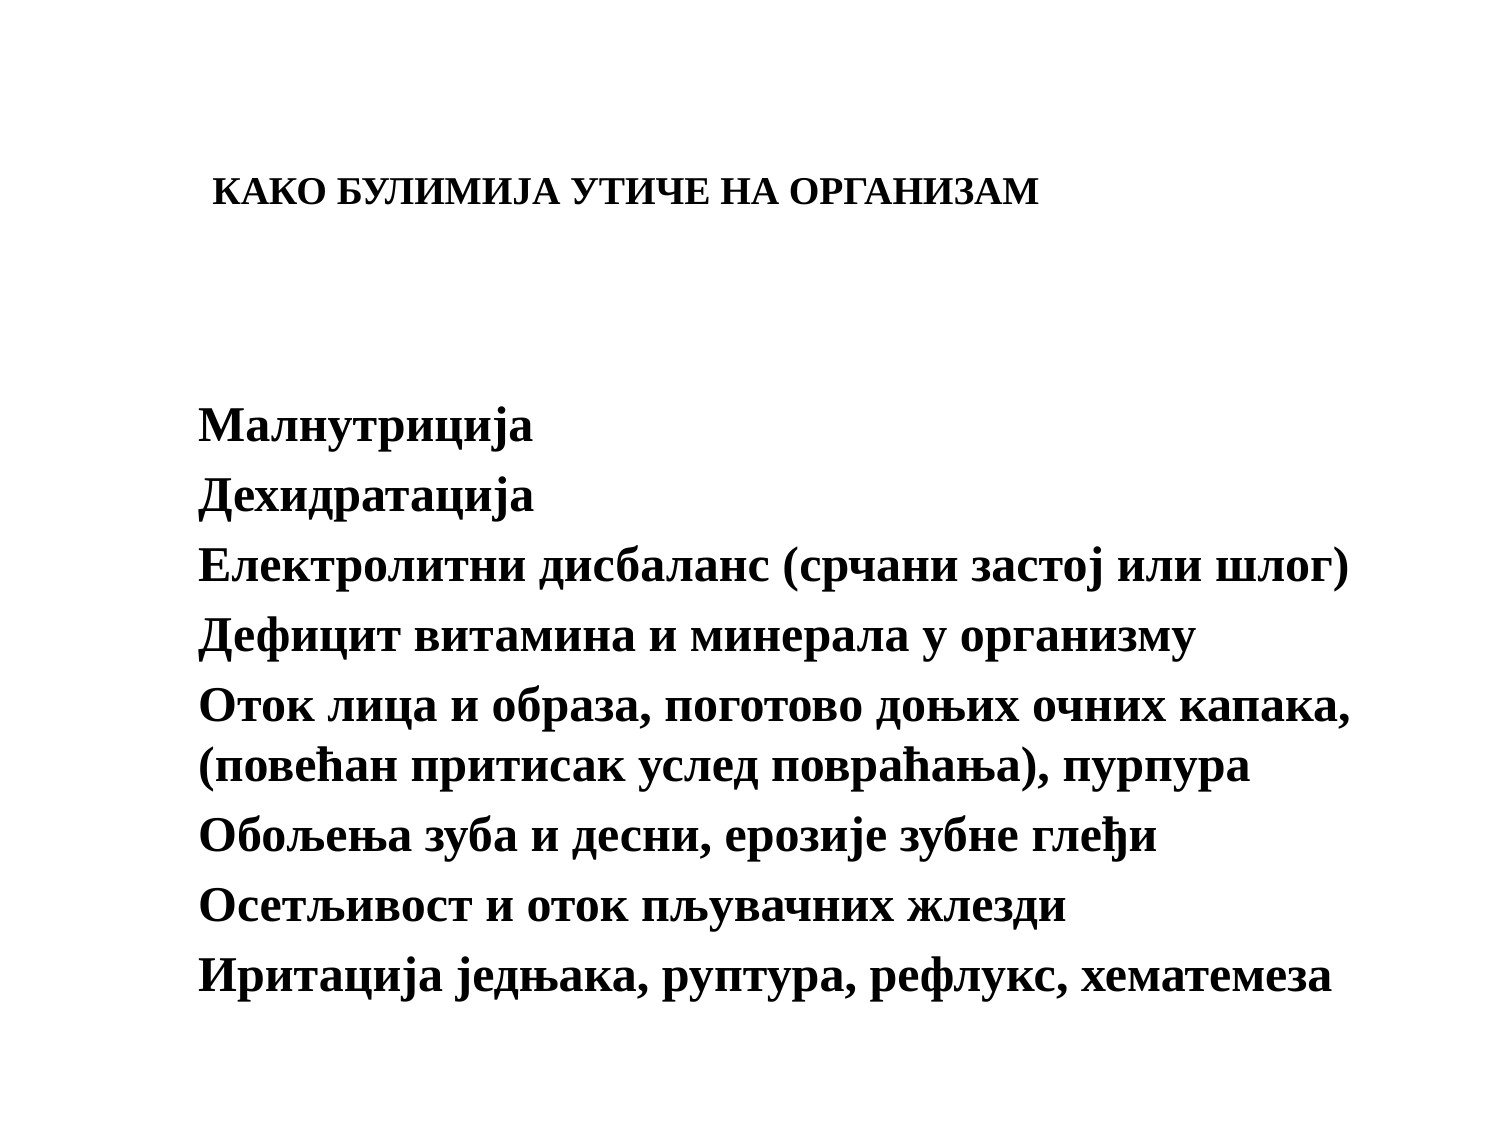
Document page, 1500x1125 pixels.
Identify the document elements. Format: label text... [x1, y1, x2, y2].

list Малнутриција Дехидратација Електролитни дисбаланс (срчани застој или шлог) Дефицит витамина и минерала у организму Оток лица и образа, поготово доњих очних капака, (повећан притисак услед повраћања), пурпура Обољења зуба и десни, ерозије зубне глеђи Осетљивост и оток пљувачних жлезди Иритација једњака, руптура, рефлукс, хематемеза [183, 383, 1459, 1059]
title КАКО БУЛИМИЈА УТИЧЕ НА ОРГАНИЗАМ [194, 137, 1057, 240]
